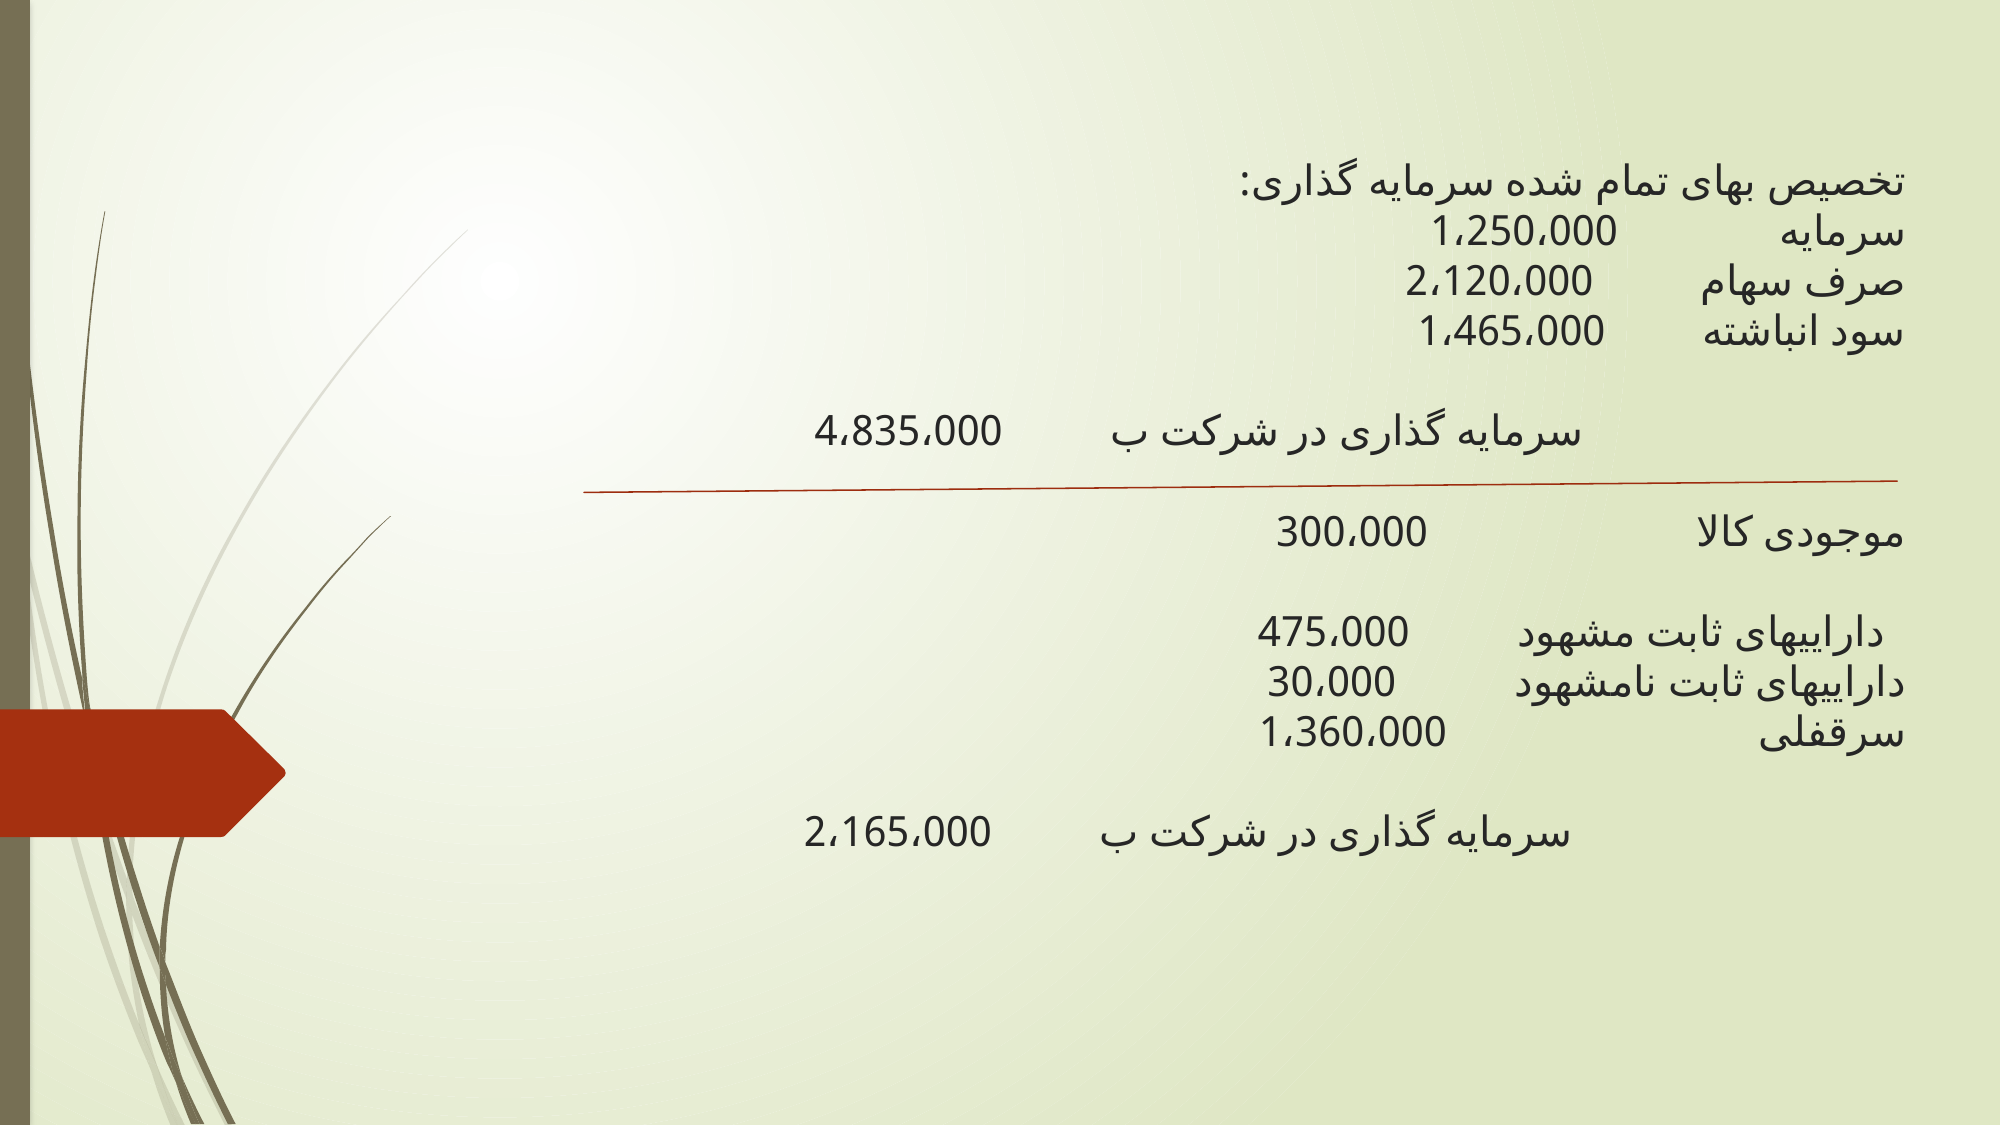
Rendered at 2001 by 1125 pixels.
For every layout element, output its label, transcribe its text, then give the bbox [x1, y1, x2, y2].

text_box [362, 691, 1825, 963]
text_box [583, 480, 1898, 493]
title تخصیص بهای تمام شده سرمایه گذاری: سرمایه 1،250،000 صرف سهام 2،120،000 سود انباشته 1،465،000 سرمایه گذاری در شرکت ب 4،835،000 موجودی کالا 300،000 داراییهای ثابت مشهود 475،000 داراییهای ثابت نامشهود 30،000 سرقفلی 1،360،000 سرمایه گذاری در شرکت ب 2،165،000 [287, 132, 1922, 963]
